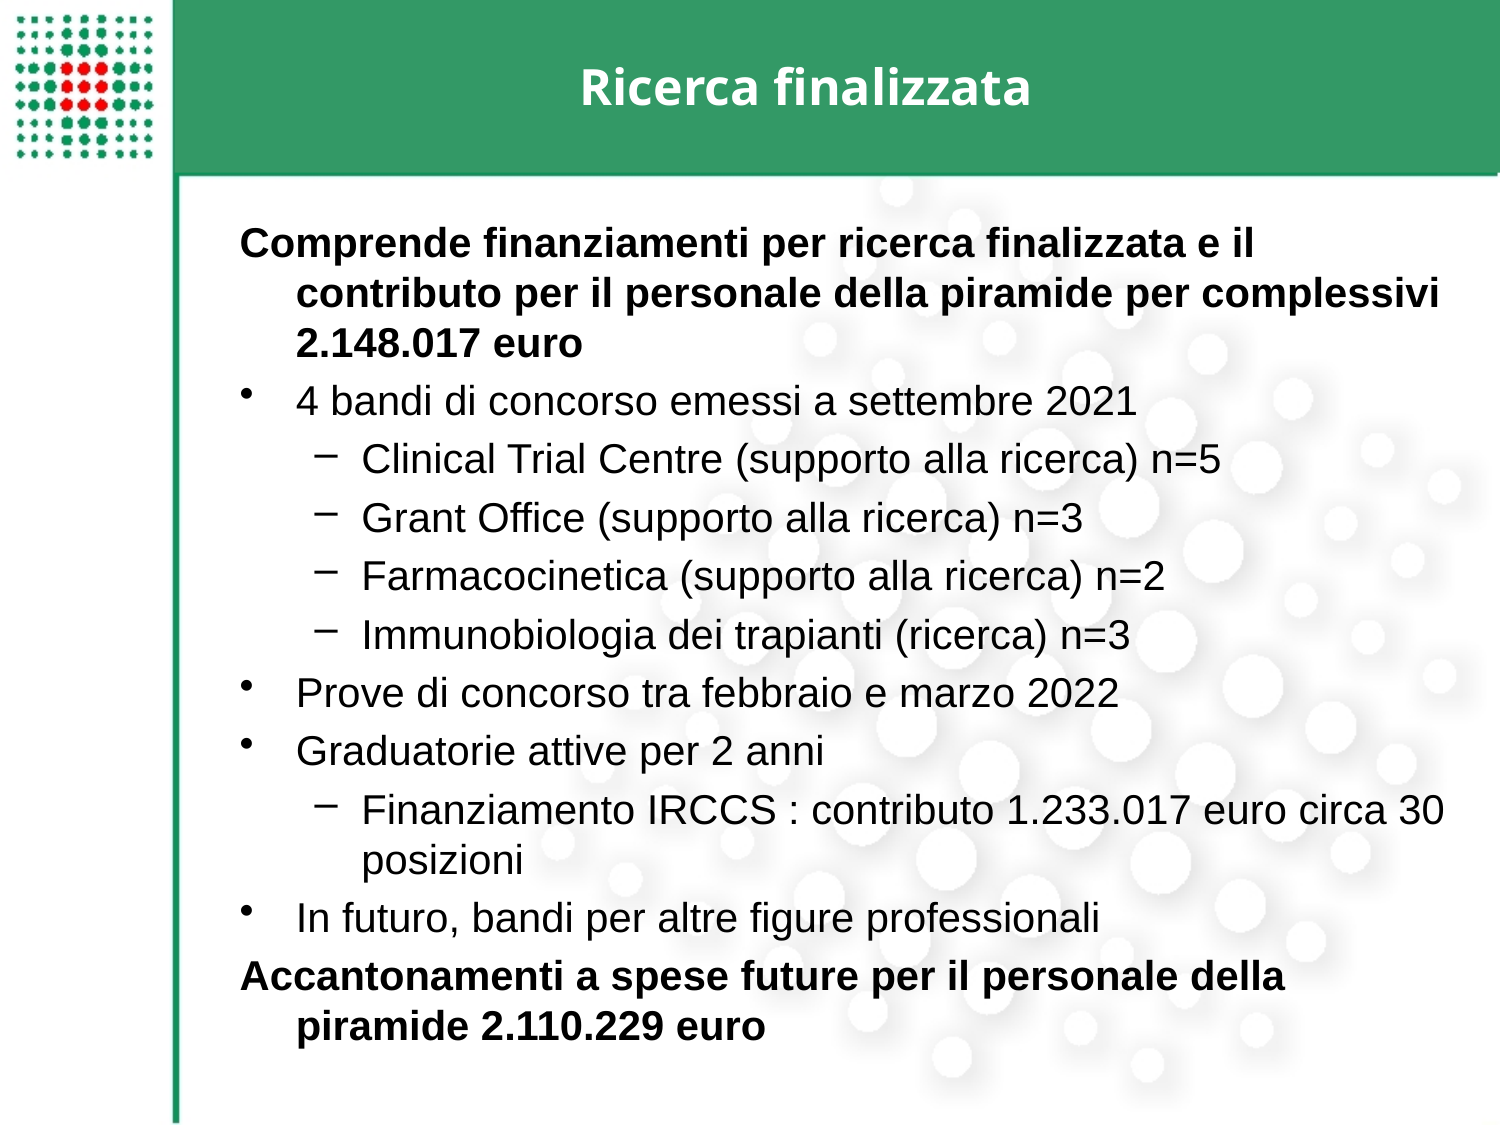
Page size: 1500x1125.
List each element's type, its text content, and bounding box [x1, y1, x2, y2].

picture [0, 0, 1500, 1125]
list Comprende finanziamenti per ricerca finalizzata e il contributo per il personale della piramide per complessivi 2.148.017 euro 4 bandi di concorso emessi a settembre 2021 Clinical Trial Centre (supporto alla ricerca) n=5 Grant Office (supporto alla ricerca) n=3 Farmacocinetica (supporto alla ricerca) n=2 Immunobiologia dei trapianti (ricerca) n=3 Prove di concorso tra febbraio e marzo 2022 Graduatorie attive per 2 anni Finanziamento IRCCS : contributo 1.233.017 euro circa 30 posizioni In futuro, bandi per altre figure professionali Accantonamenti a spese future per il personale della piramide 2.110.229 euro [224, 208, 1483, 831]
title Ricerca finalizzata [159, 30, 1454, 147]
